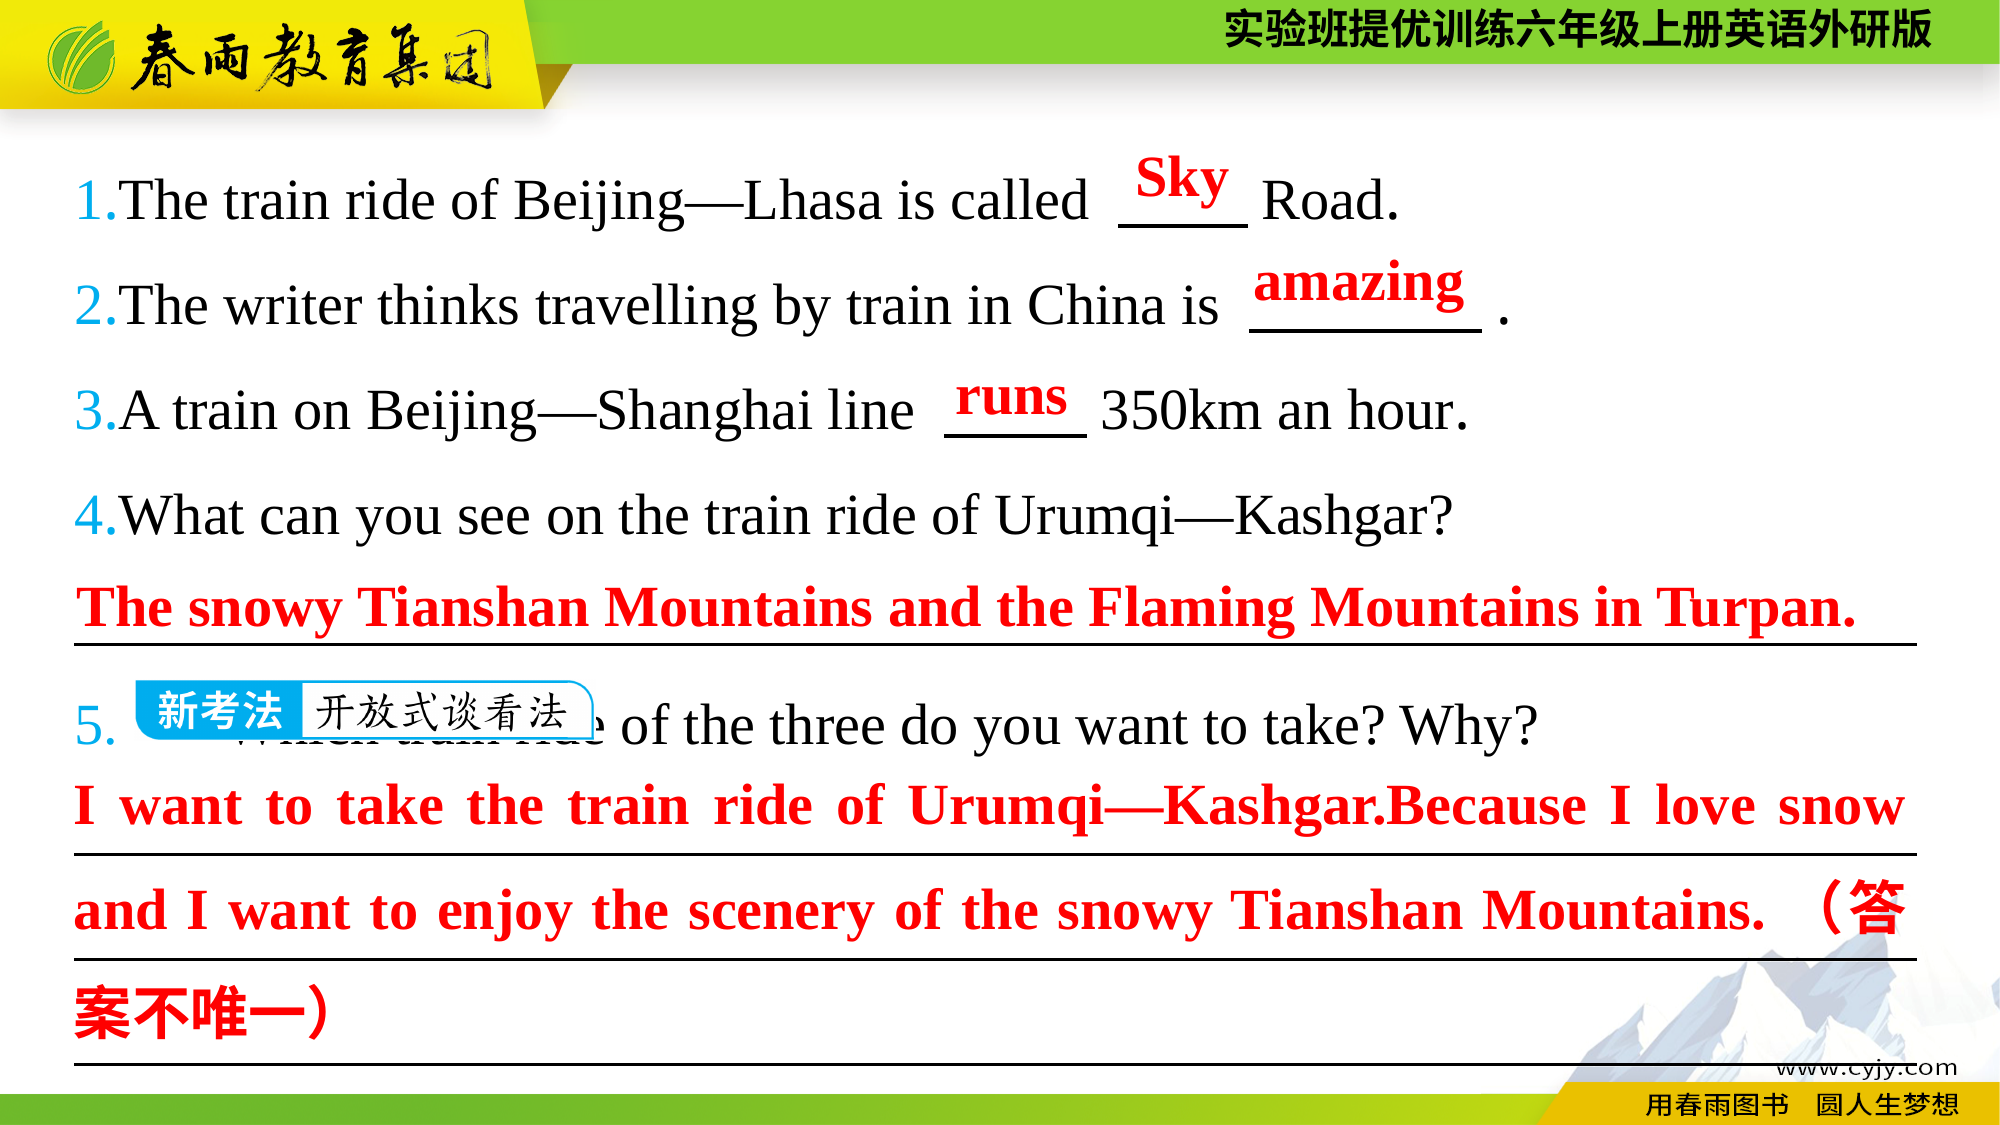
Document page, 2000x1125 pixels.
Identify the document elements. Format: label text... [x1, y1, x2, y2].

text_box I want to take the train ride of Urumqi—Kashgar.Because I love snow and I want to enjoy the scenery of the snowy Tianshan Mountains.（答案不唯一） [59, 724, 1922, 1054]
text_box Sky [1120, 130, 1267, 216]
picture [0, 0, 2000, 1125]
text_box amazing [1238, 234, 1503, 320]
text_box runs [940, 348, 1110, 434]
text_box The snowy Tianshan Mountains and the Flaming Mountains in Turpan. [61, 526, 1941, 646]
list 1.The train ride of Beijing—Lhasa is called Road. 2.The writer thinks travelling by train in China is . 3.A train on Beijing—Shanghai line 350km an hour. 4.What can you see on the train ride of Urumqi—Kashgar? _______________________________________________________________ 5. Which train ride of the three do you want to take? Why? _______________________________________________________________ _______________________________________________________________ _______________________________________________________________ [59, 118, 1944, 1089]
